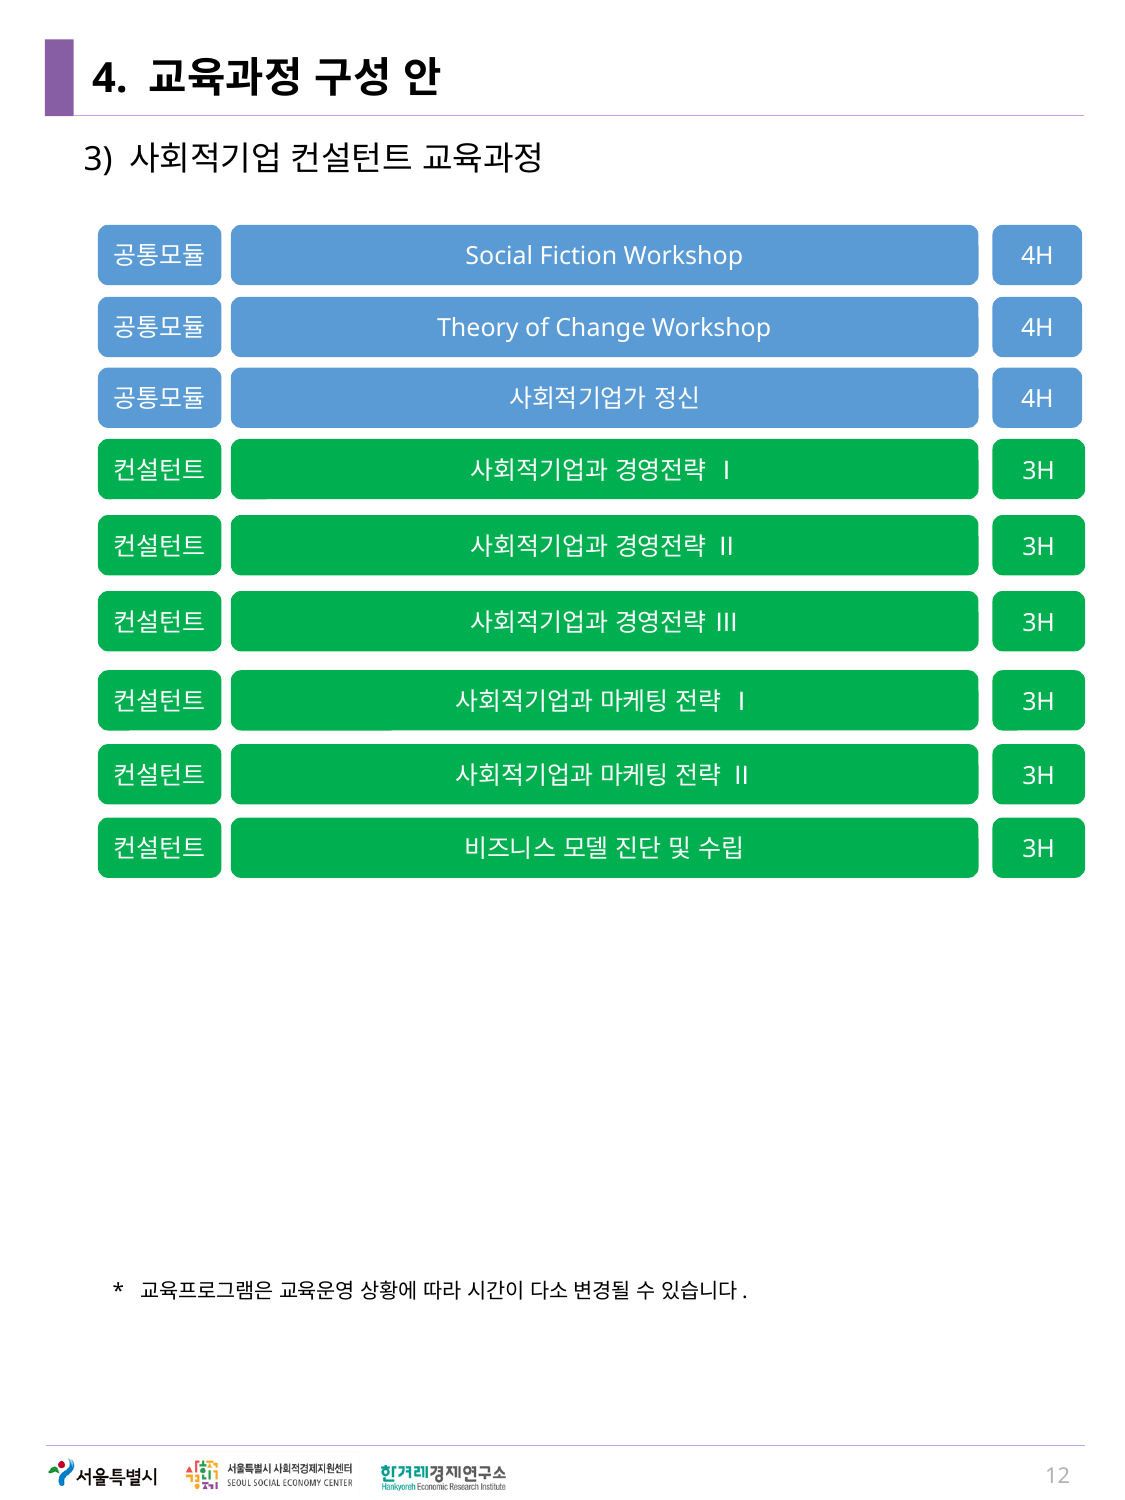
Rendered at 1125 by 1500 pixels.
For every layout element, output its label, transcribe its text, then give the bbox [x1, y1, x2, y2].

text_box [97, 817, 1086, 878]
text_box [97, 367, 1083, 428]
text_box 3) 사회적기업 컨설턴트 교육과정 [68, 130, 559, 185]
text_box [97, 590, 1086, 652]
text_box * 교육프로그램은 교육운영 상황에 따라 시간이 다소 변경될 수 있습니다. [97, 1273, 1055, 1311]
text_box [97, 224, 1083, 286]
title 4. 교육과정 구성 안 [77, 49, 1034, 110]
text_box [97, 670, 1086, 731]
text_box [97, 438, 1086, 500]
picture [178, 1451, 360, 1499]
picture [48, 1457, 157, 1486]
picture [381, 1465, 506, 1491]
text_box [97, 744, 1086, 805]
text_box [97, 514, 1086, 576]
slide_number 12 [832, 1436, 1086, 1500]
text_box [97, 296, 1083, 358]
